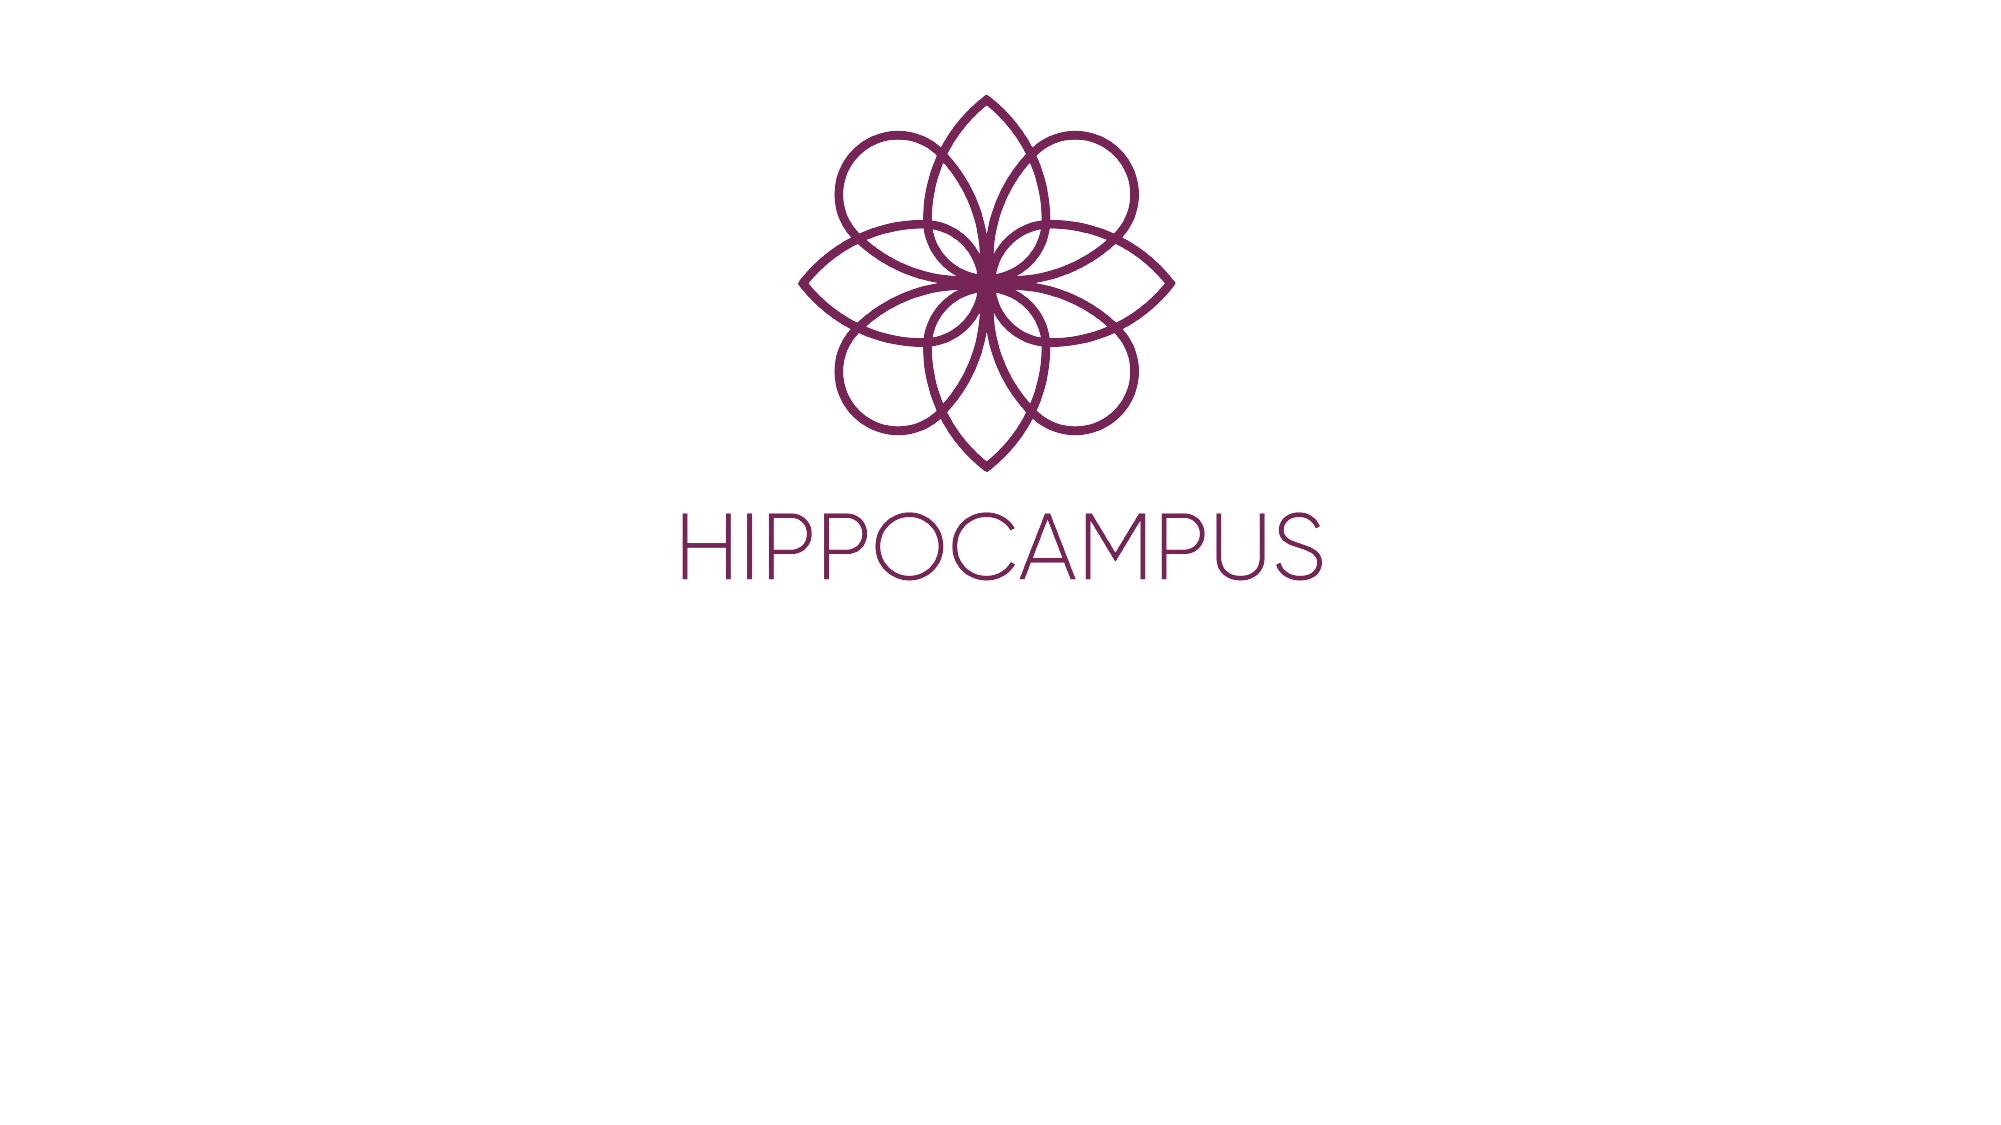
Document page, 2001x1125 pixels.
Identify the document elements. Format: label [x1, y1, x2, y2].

picture [641, 83, 1359, 610]
